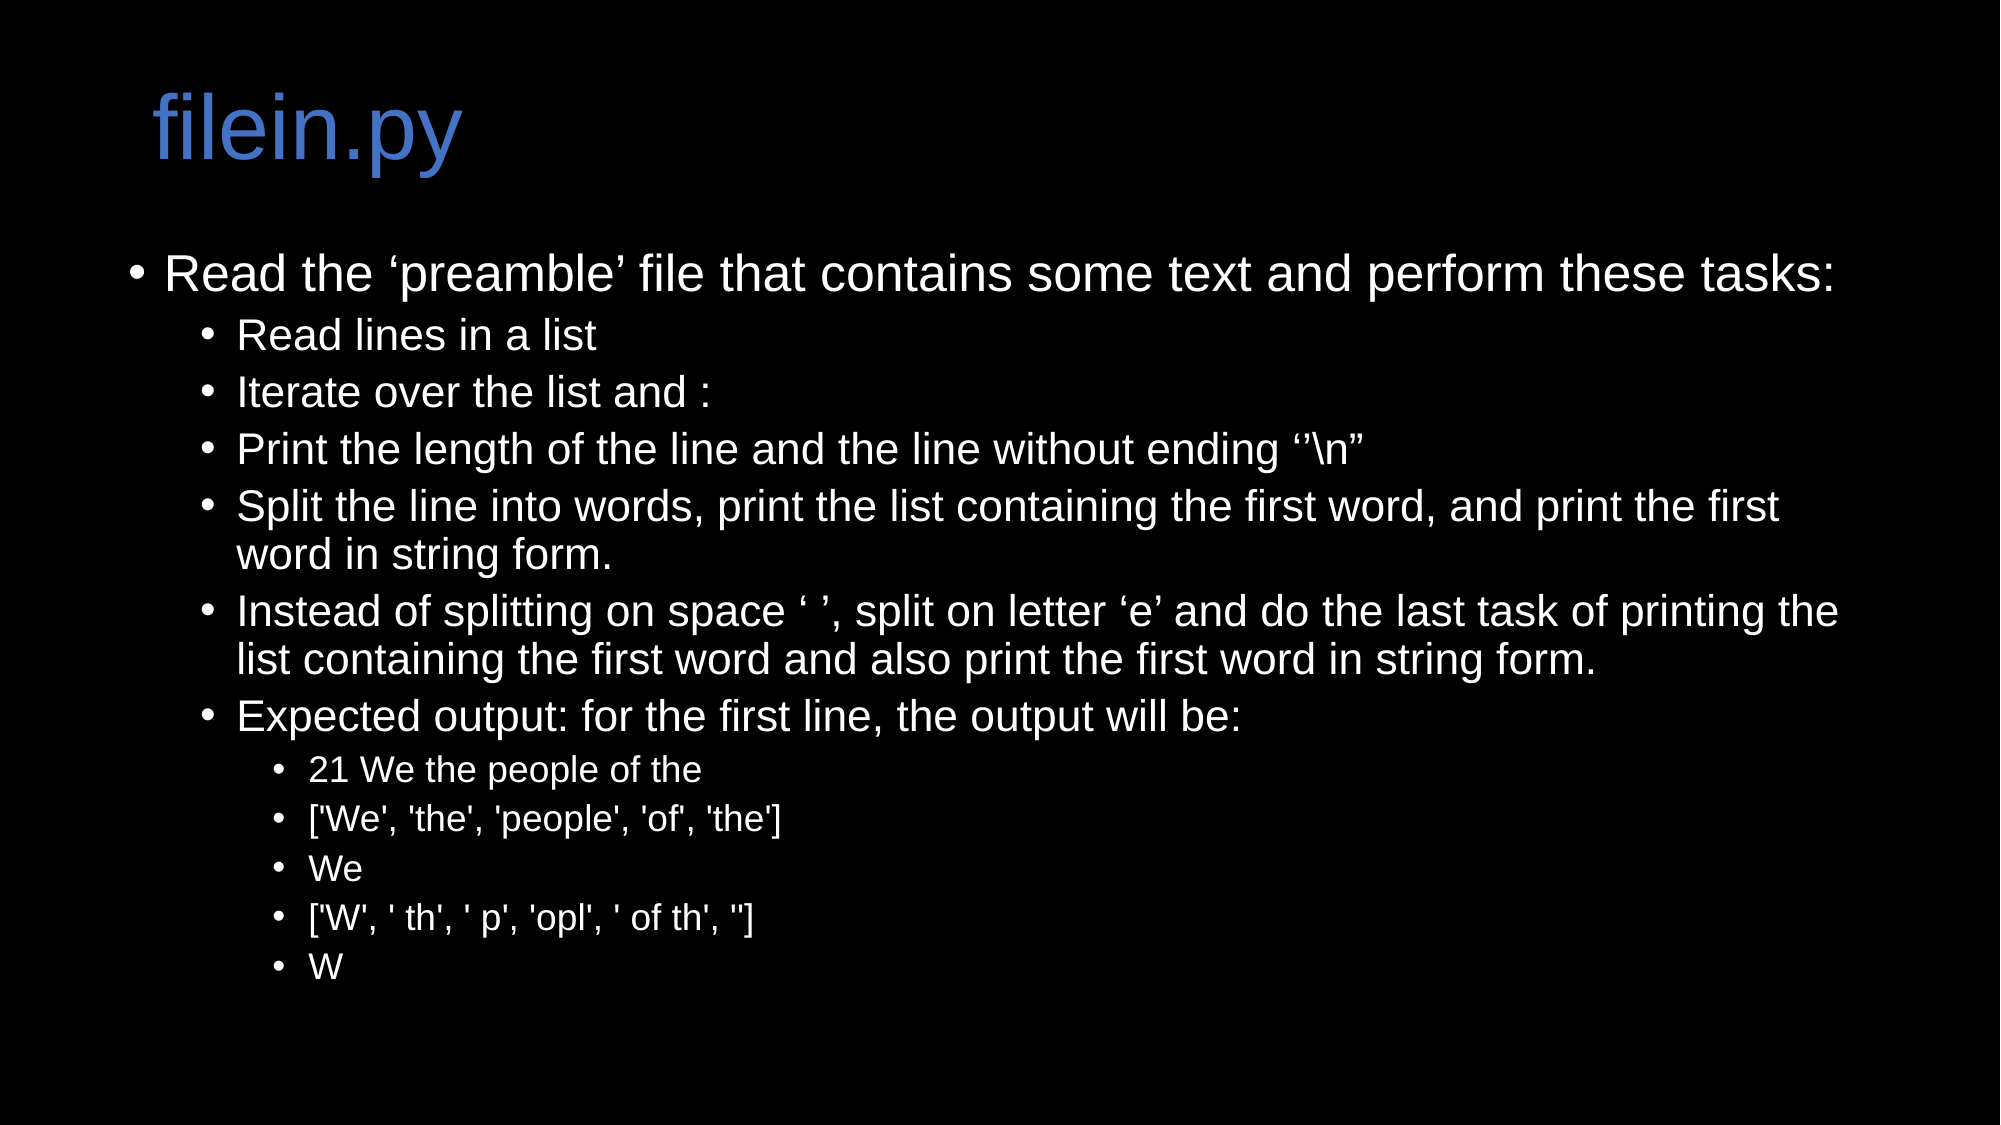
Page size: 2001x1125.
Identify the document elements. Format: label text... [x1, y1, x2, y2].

list Read the ‘preamble’ file that contains some text and perform these tasks: Read lines in a list Iterate over the list and : Print the length of the line and the line without ending ‘’\n” Split the line into words, print the list containing the first word, and print the first word in string form. Instead of splitting on space ‘ ’, split on letter ‘e’ and do the last task of printing the list containing the first word and also print the first word in string form. Expected output: for the first line, the output will be: 21 We the people of the ['We', 'the', 'people', 'of', 'the'] We ['W', ' th', ' p', 'opl', ' of th', ''] W [113, 239, 1863, 1050]
title filein.py [137, 21, 1863, 239]
